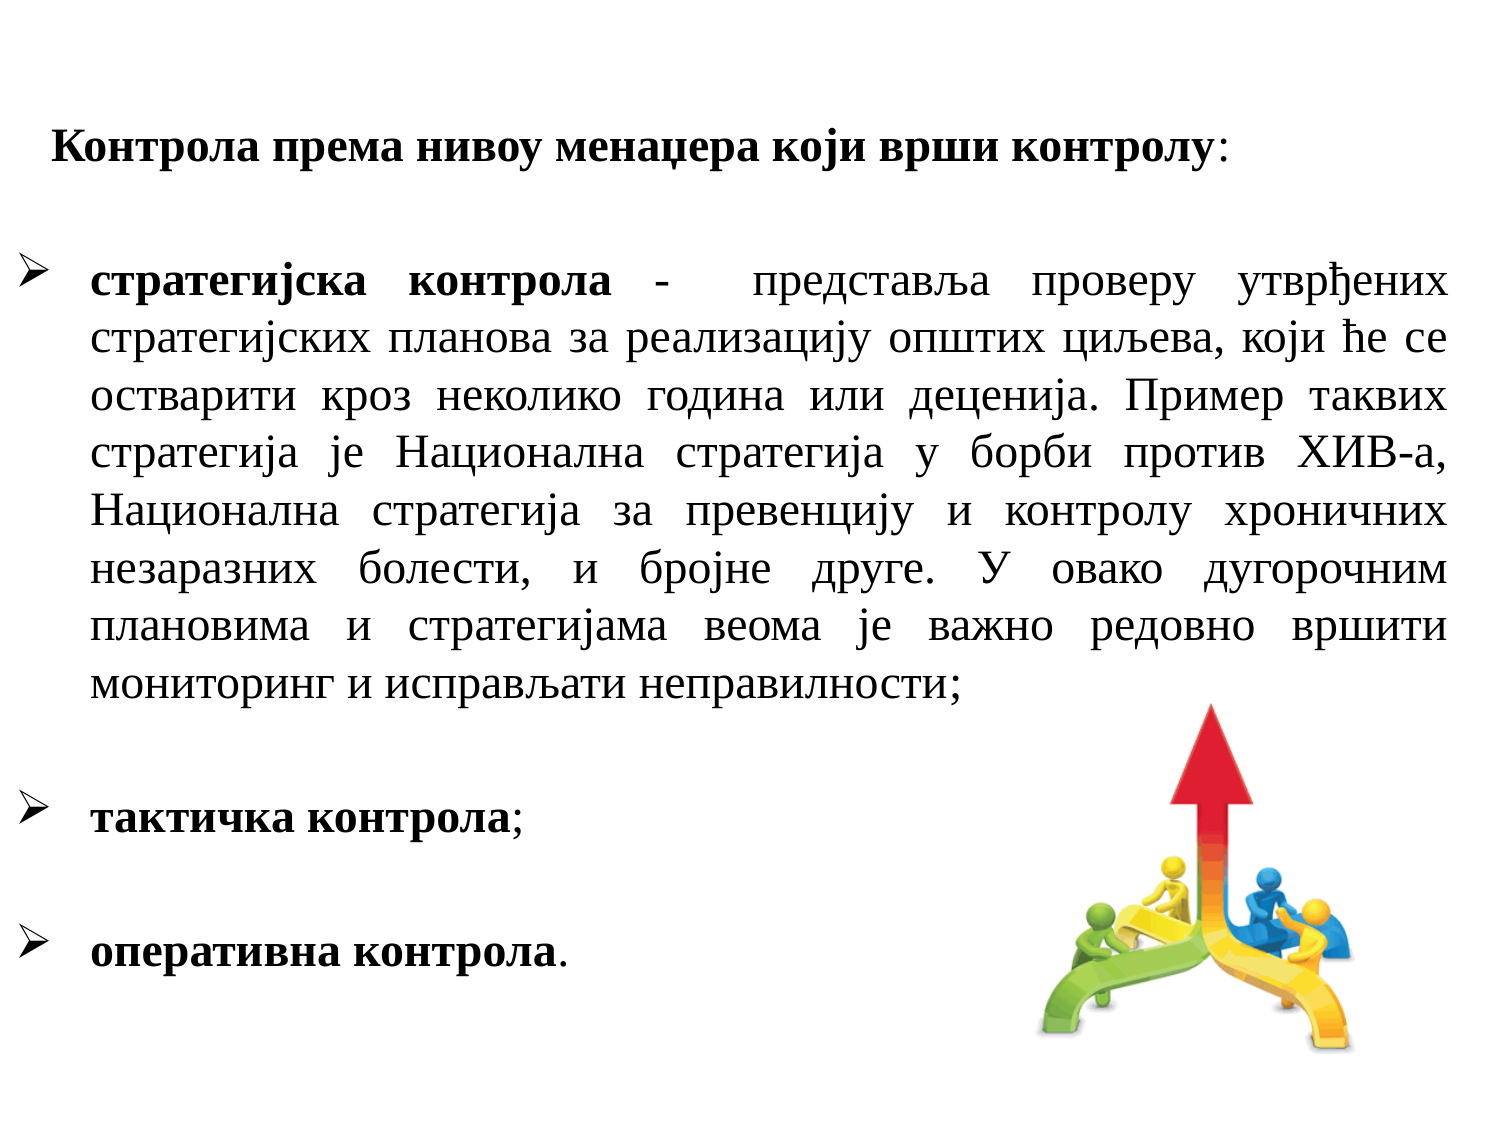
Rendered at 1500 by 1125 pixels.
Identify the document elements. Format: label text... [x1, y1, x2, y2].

list Контрола према нивоу менаџера који врши контролу: стратегијска контрола - представља проверу утврђених стратегијских планова за реализацију општих циљева, који ће се остварити кроз неколико година или деценија. Пример таквих стратегија је Национална стратегија у борби против ХИВ-а, Национална стратегија за превенцију и контролу хроничних незаразних болести, и бројне друге. У овако дугорочним плановима и стратегијама веома је важно редовно вршити мониторинг и исправљати неправилности; тактичка контрола; оперативна контрола. [0, 105, 1465, 1059]
picture [1019, 702, 1372, 1055]
